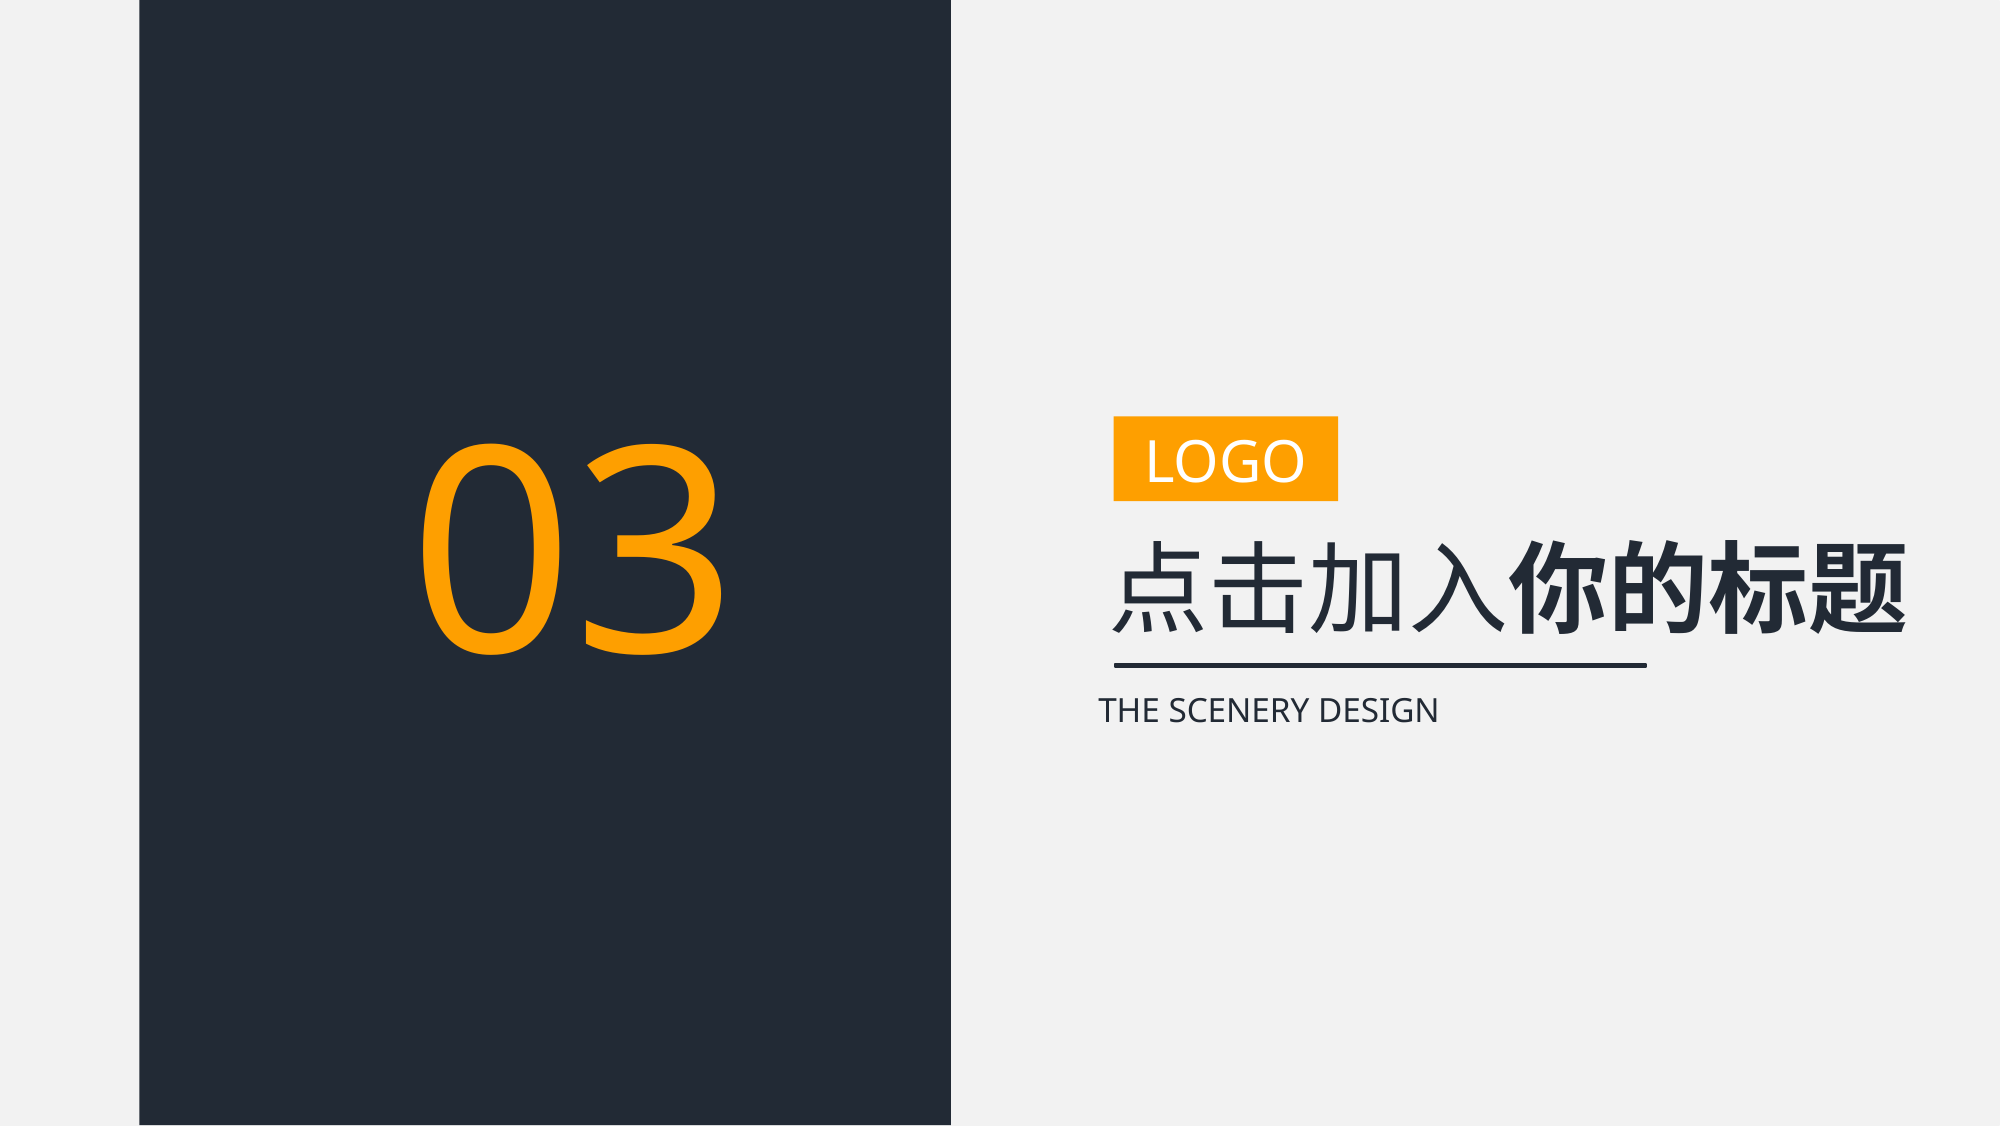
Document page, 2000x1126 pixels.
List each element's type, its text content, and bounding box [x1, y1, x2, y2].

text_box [1089, 416, 1928, 738]
text_box [137, 0, 953, 1126]
text_box 03 [340, 357, 807, 718]
